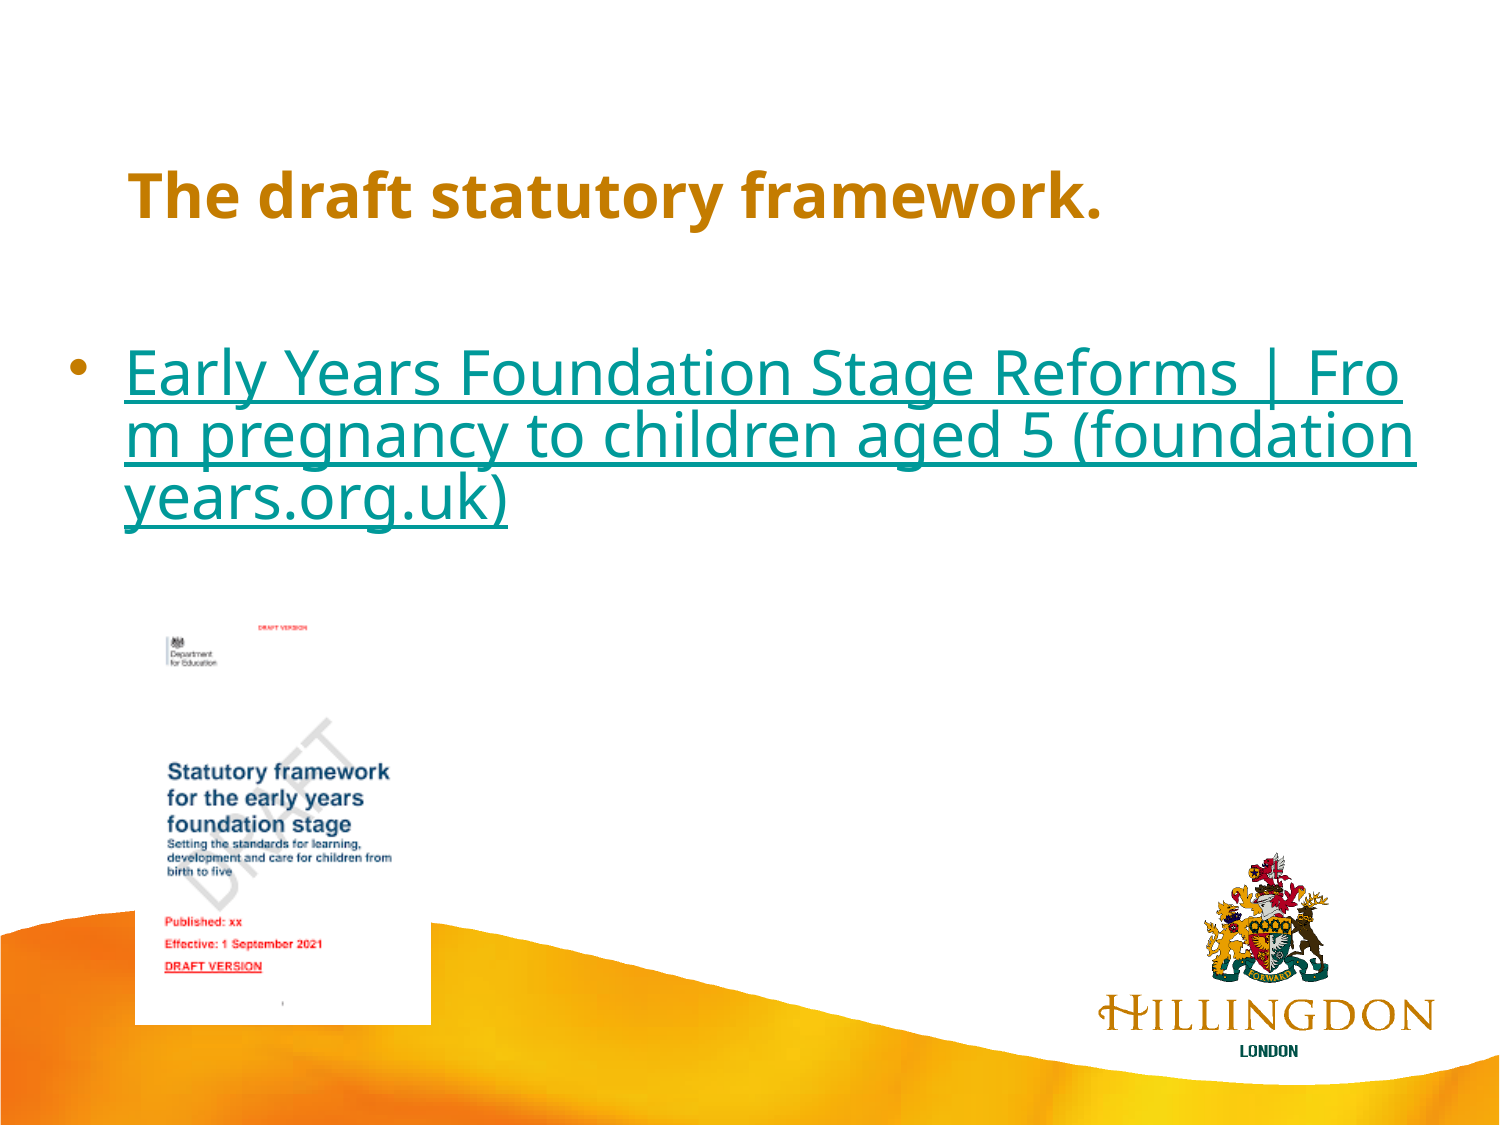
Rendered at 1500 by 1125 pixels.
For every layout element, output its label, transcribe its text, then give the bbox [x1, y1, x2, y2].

list Early Years Foundation Stage Reforms | From pregnancy to children aged 5 (foundationyears.org.uk) [53, 324, 1459, 838]
picture [0, 0, 1500, 1125]
title The draft statutory framework. [112, 99, 1388, 288]
